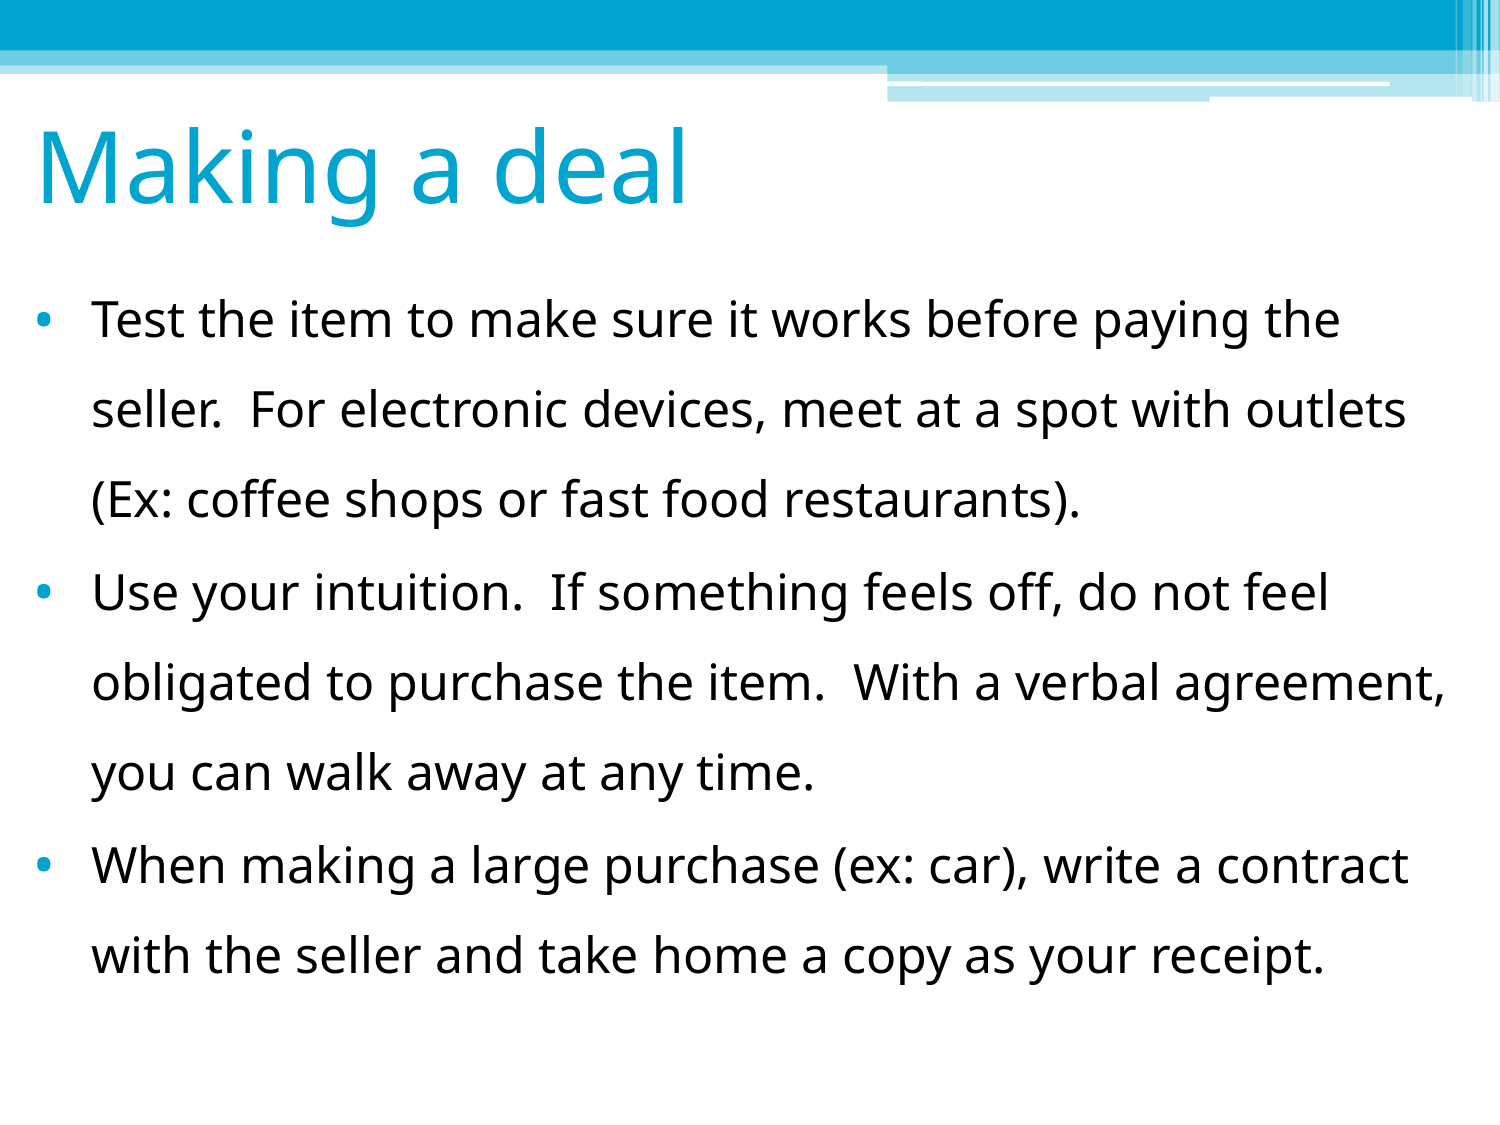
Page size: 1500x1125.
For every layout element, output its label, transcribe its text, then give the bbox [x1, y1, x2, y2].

title Making a deal [20, 75, 1371, 251]
list Test the item to make sure it works before paying the seller. For electronic devices, meet at a spot with outlets (Ex: coffee shops or fast food restaurants). Use your intuition. If something feels off, do not feel obligated to purchase the item. With a verbal agreement, you can walk away at any time. When making a large purchase (ex: car), write a contract with the seller and take home a copy as your receipt. [20, 250, 1500, 1102]
